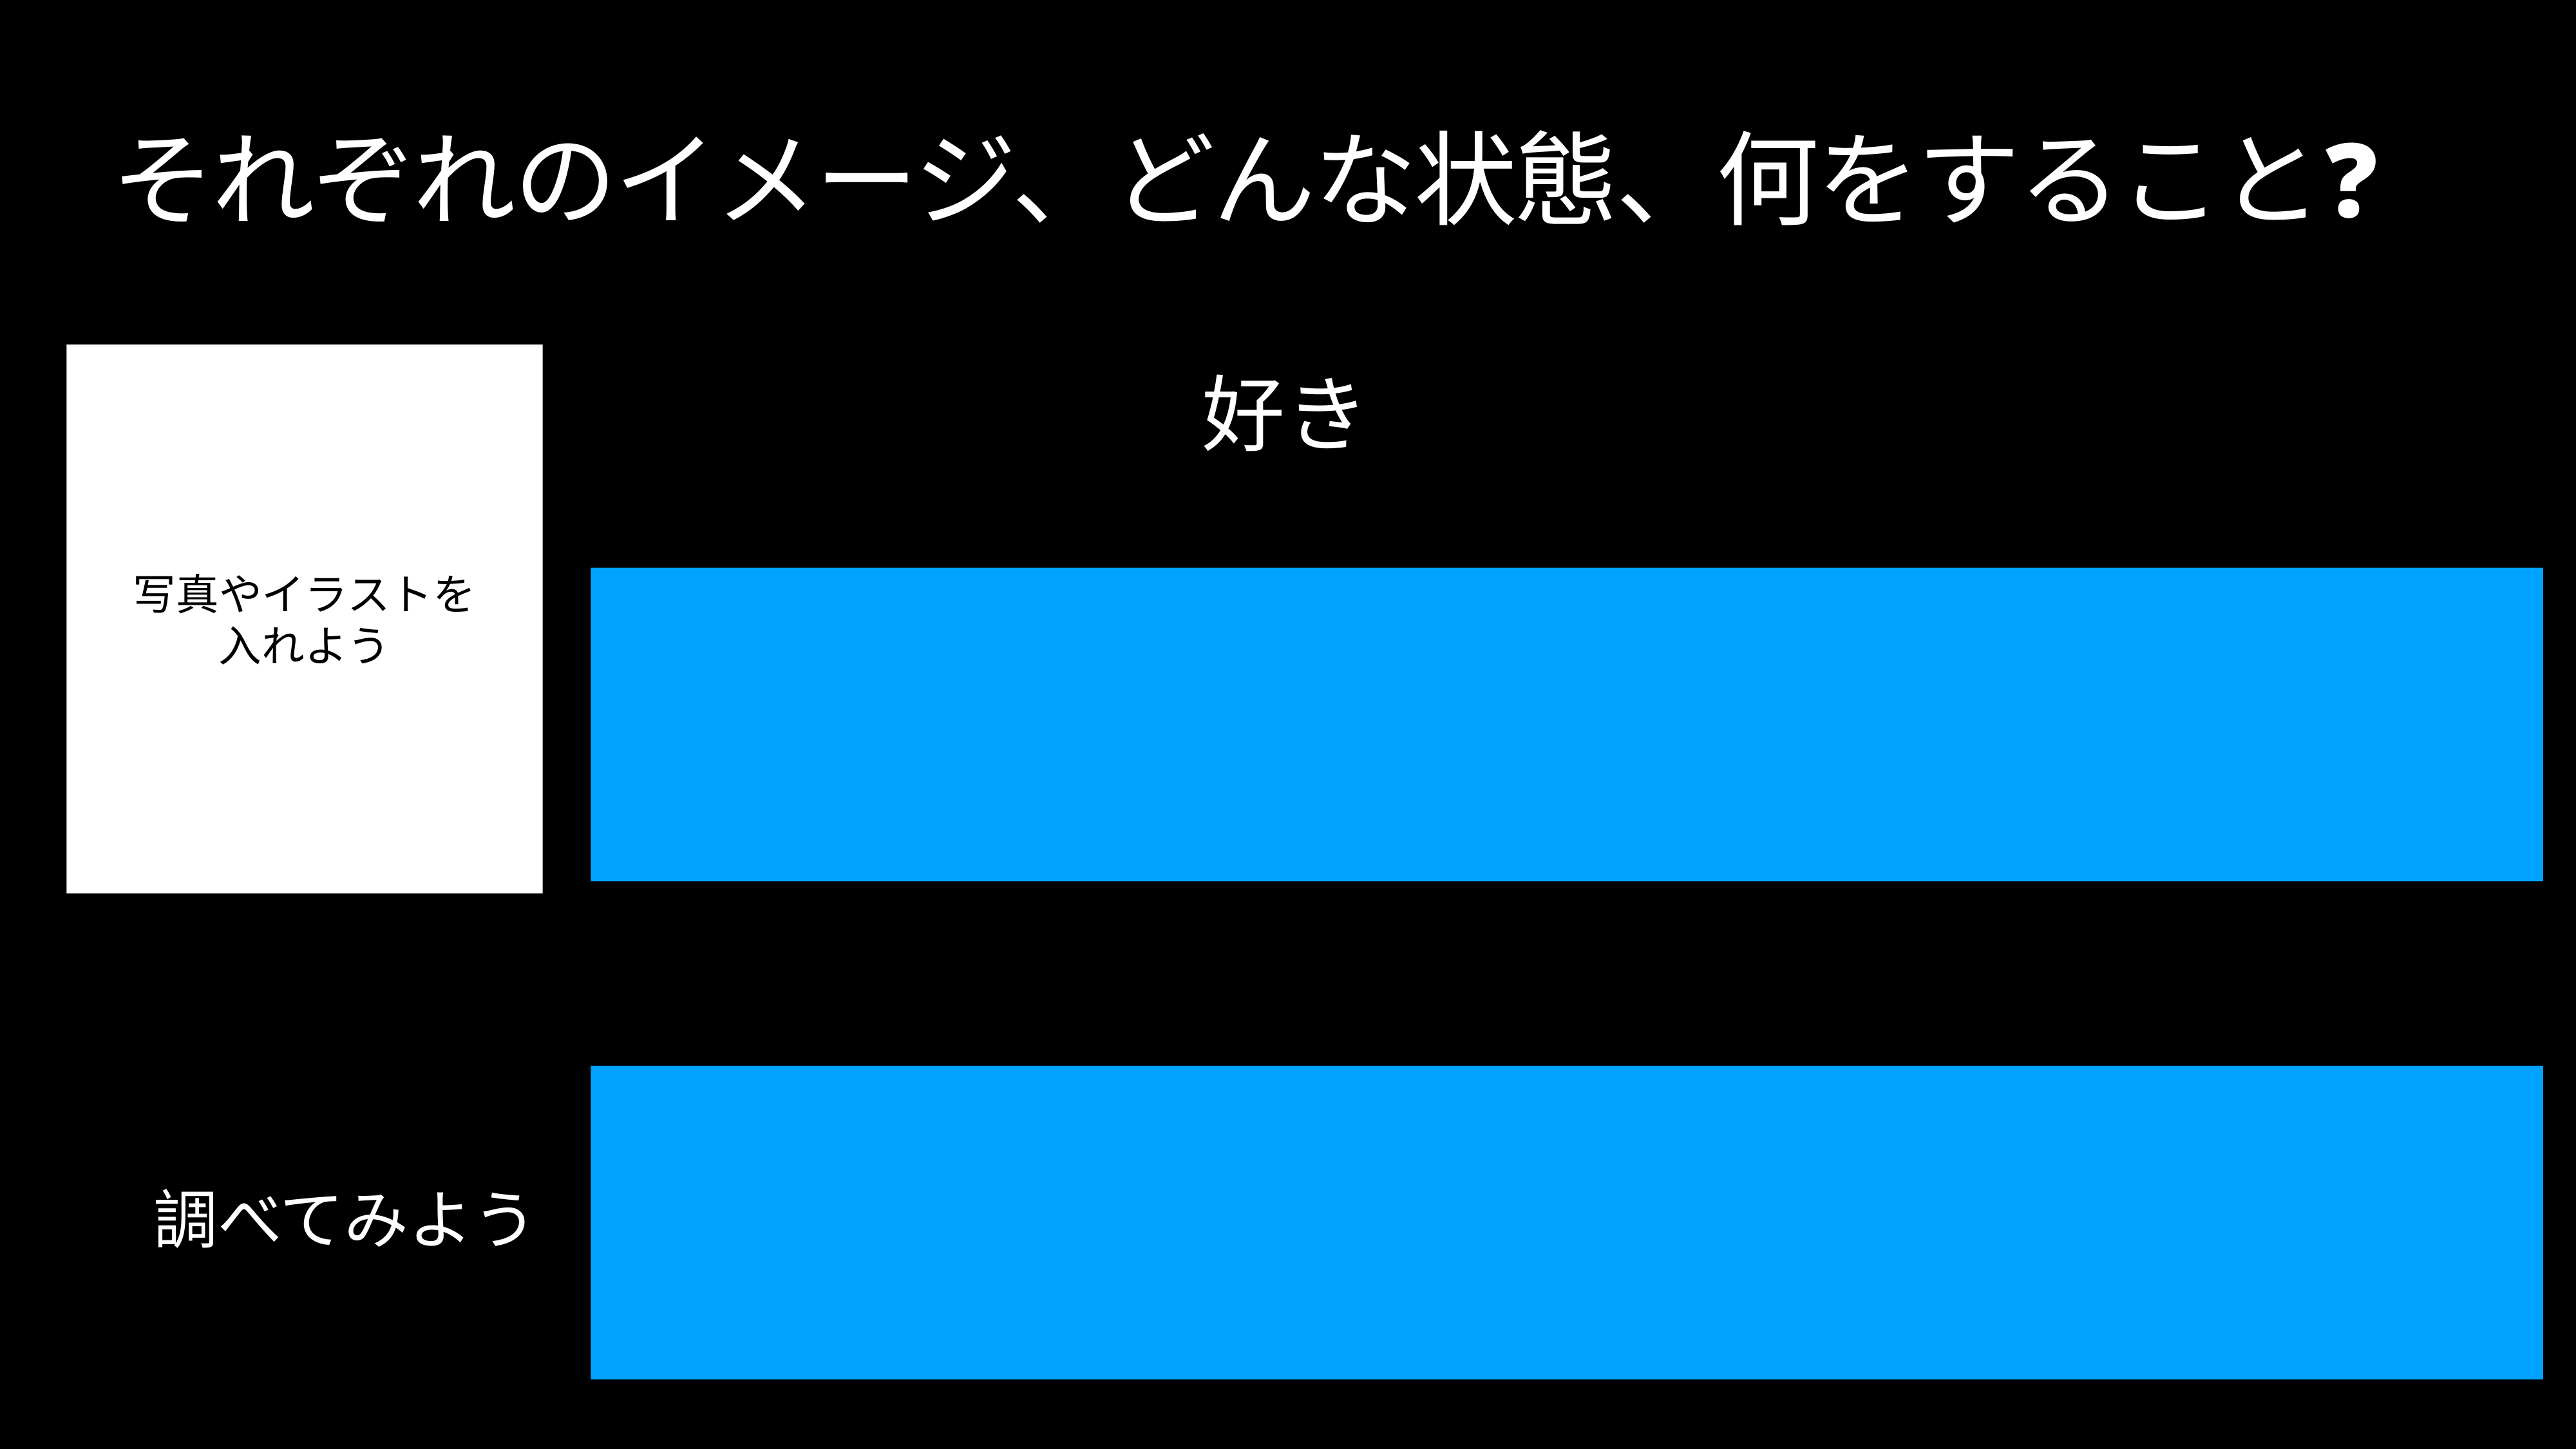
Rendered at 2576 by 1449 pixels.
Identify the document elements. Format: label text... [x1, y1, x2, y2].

text_box 調べてみよう [148, 1182, 544, 1263]
text_box 好き [1197, 367, 1374, 468]
text_box [591, 567, 2543, 882]
text_box 写真やイラストを 入れよう [66, 344, 543, 894]
text_box [591, 1065, 2543, 1379]
title それぞれのイメージ、どんな状態、何をすること❓ [106, 35, 2428, 341]
